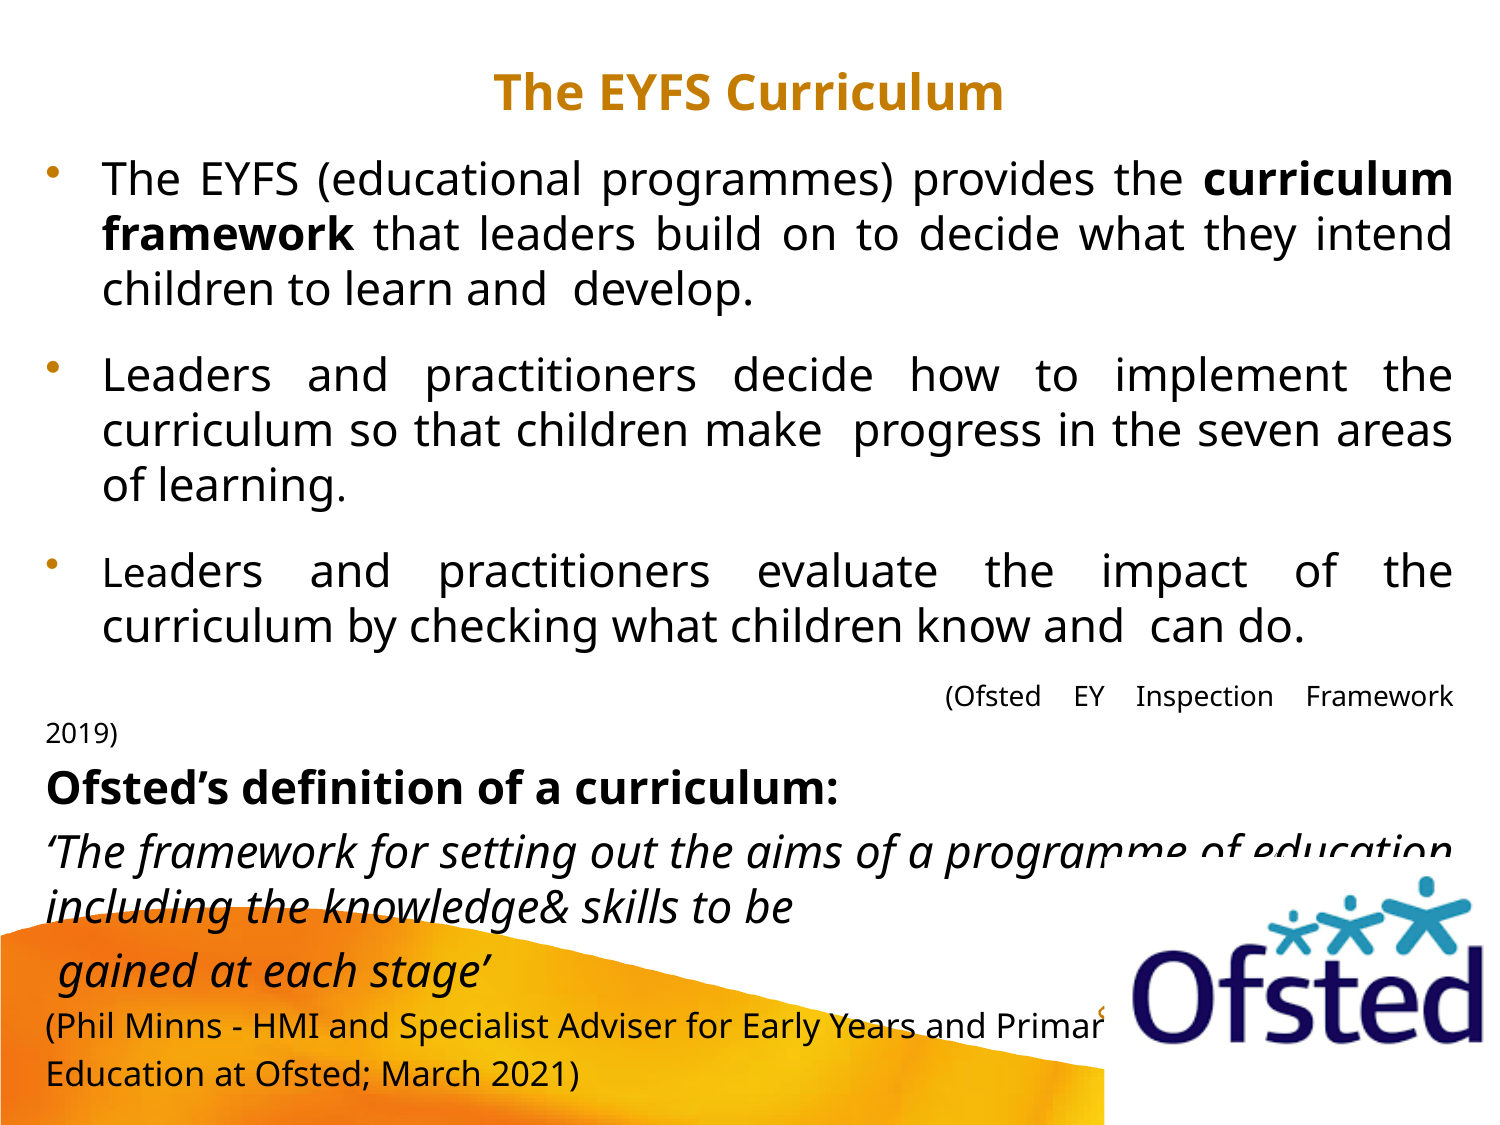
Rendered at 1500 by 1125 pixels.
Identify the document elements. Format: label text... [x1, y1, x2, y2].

list The EYFS (educational programmes) provides the curriculum framework that leaders build on to decide what they intend children to learn and develop. Leaders and practitioners decide how to implement the curriculum so that children make progress in the seven areas of learning. Leaders and practitioners evaluate the impact of the curriculum by checking what children know and can do. (Ofsted EY Inspection Framework 2019) Ofsted’s definition of a curriculum: ‘The framework for setting out the aims of a programme of education including the knowledge& skills to be gained at each stage’ (Phil Minns - HMI and Specialist Adviser for Early Years and Primary Education at Ofsted; March 2021) [30, 142, 1470, 1076]
picture [0, 0, 1500, 1125]
title The EYFS Curriculum [271, 38, 1229, 142]
